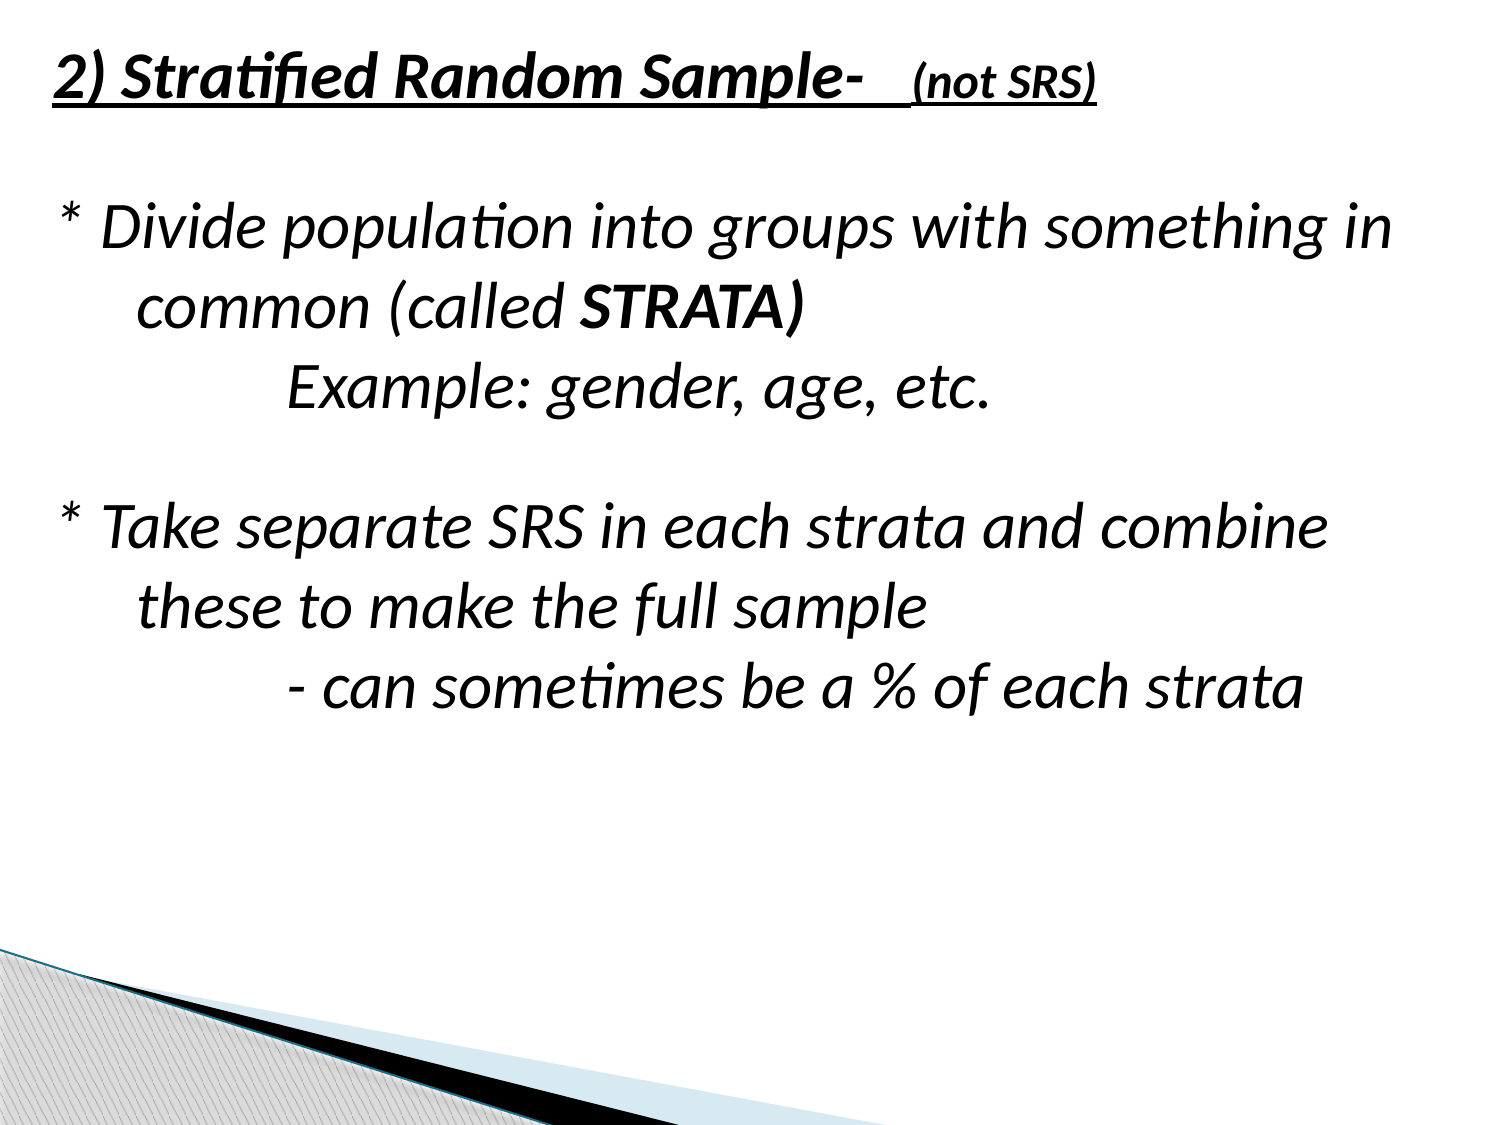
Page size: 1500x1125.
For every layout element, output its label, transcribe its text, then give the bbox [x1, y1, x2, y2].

text_box 2) Stratified Random Sample- (not SRS) [37, 24, 1475, 120]
text_box * Divide population into groups with something in common (called STRATA) Example: gender, age, etc. [37, 174, 1475, 430]
text_box * Take separate SRS in each strata and combine these to make the full sample - can sometimes be a % of each strata [37, 474, 1475, 730]
